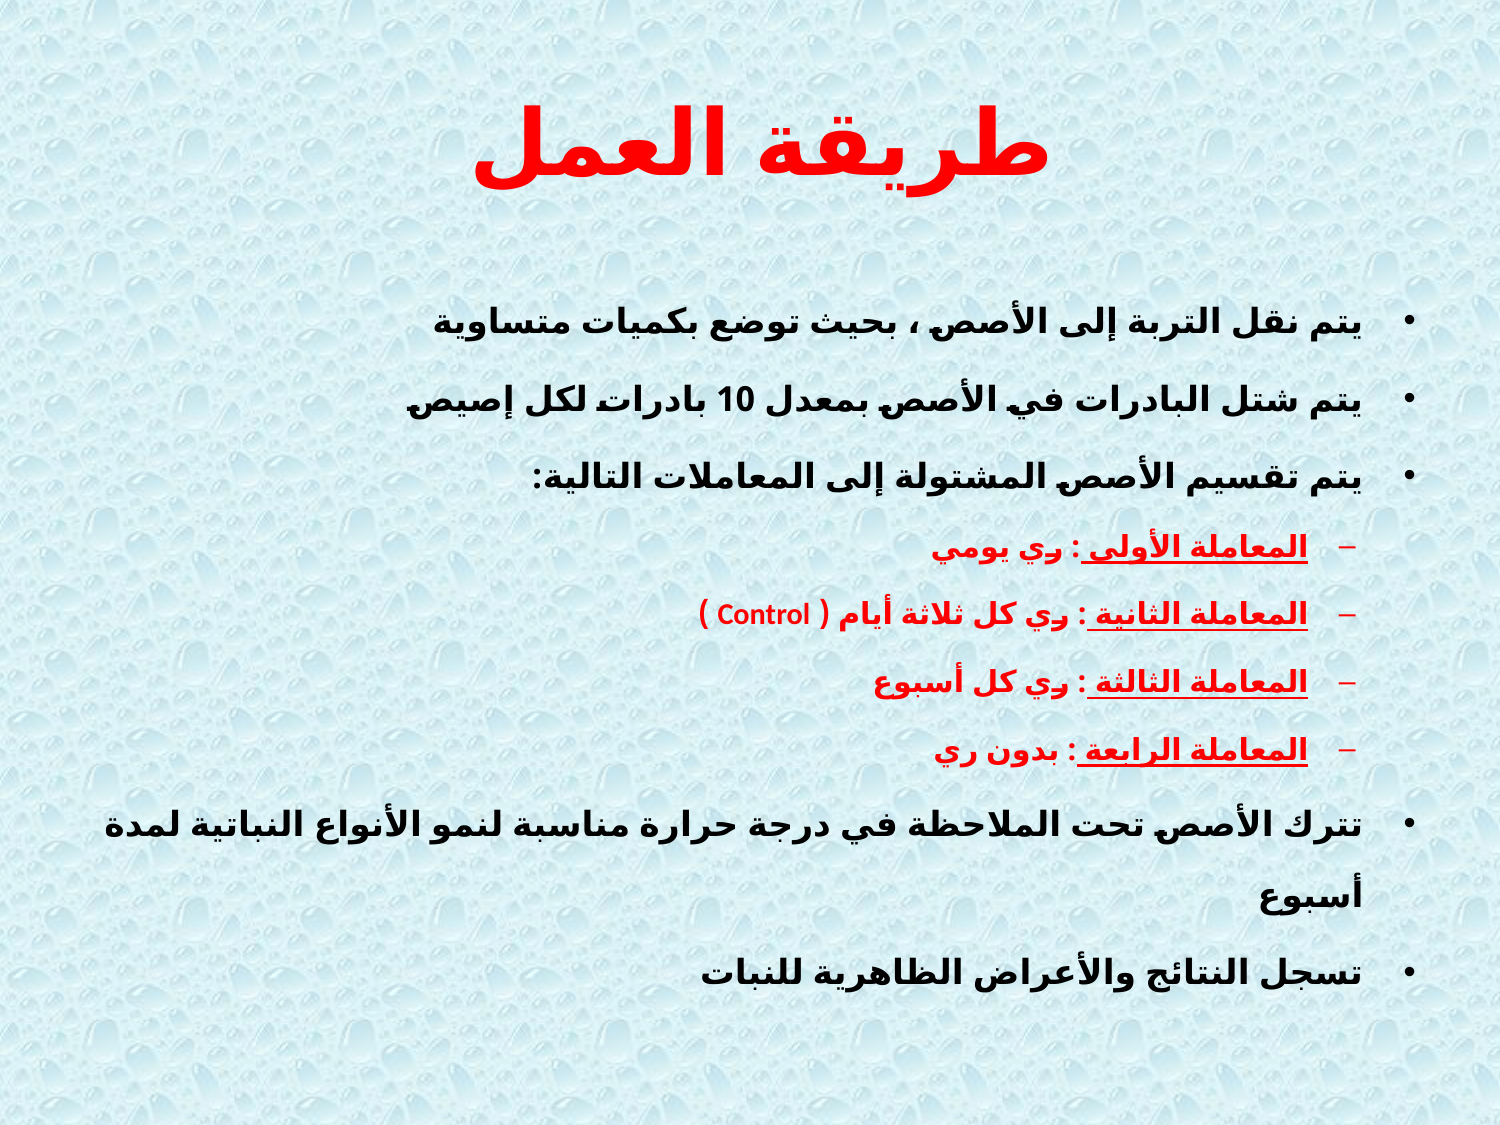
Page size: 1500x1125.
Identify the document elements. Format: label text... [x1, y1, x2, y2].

title طريقة العمل [75, 45, 1425, 233]
list يتم نقل التربة إلى الأصص ، بحيث توضع بكميات متساوية يتم شتل البادرات في الأصص بمعدل 10 بادرات لكل إصيص يتم تقسيم الأصص المشتولة إلى المعاملات التالية: المعاملة الأولى : ري يومي المعاملة الثانية : ري كل ثلاثة أيام ( Control ) المعاملة الثالثة : ري كل أسبوع المعاملة الرابعة : بدون ري تترك الأصص تحت الملاحظة في درجة حرارة مناسبة لنمو الأنواع النباتية لمدة أسبوع تسجل النتائج والأعراض الظاهرية للنبات [75, 262, 1425, 1005]
